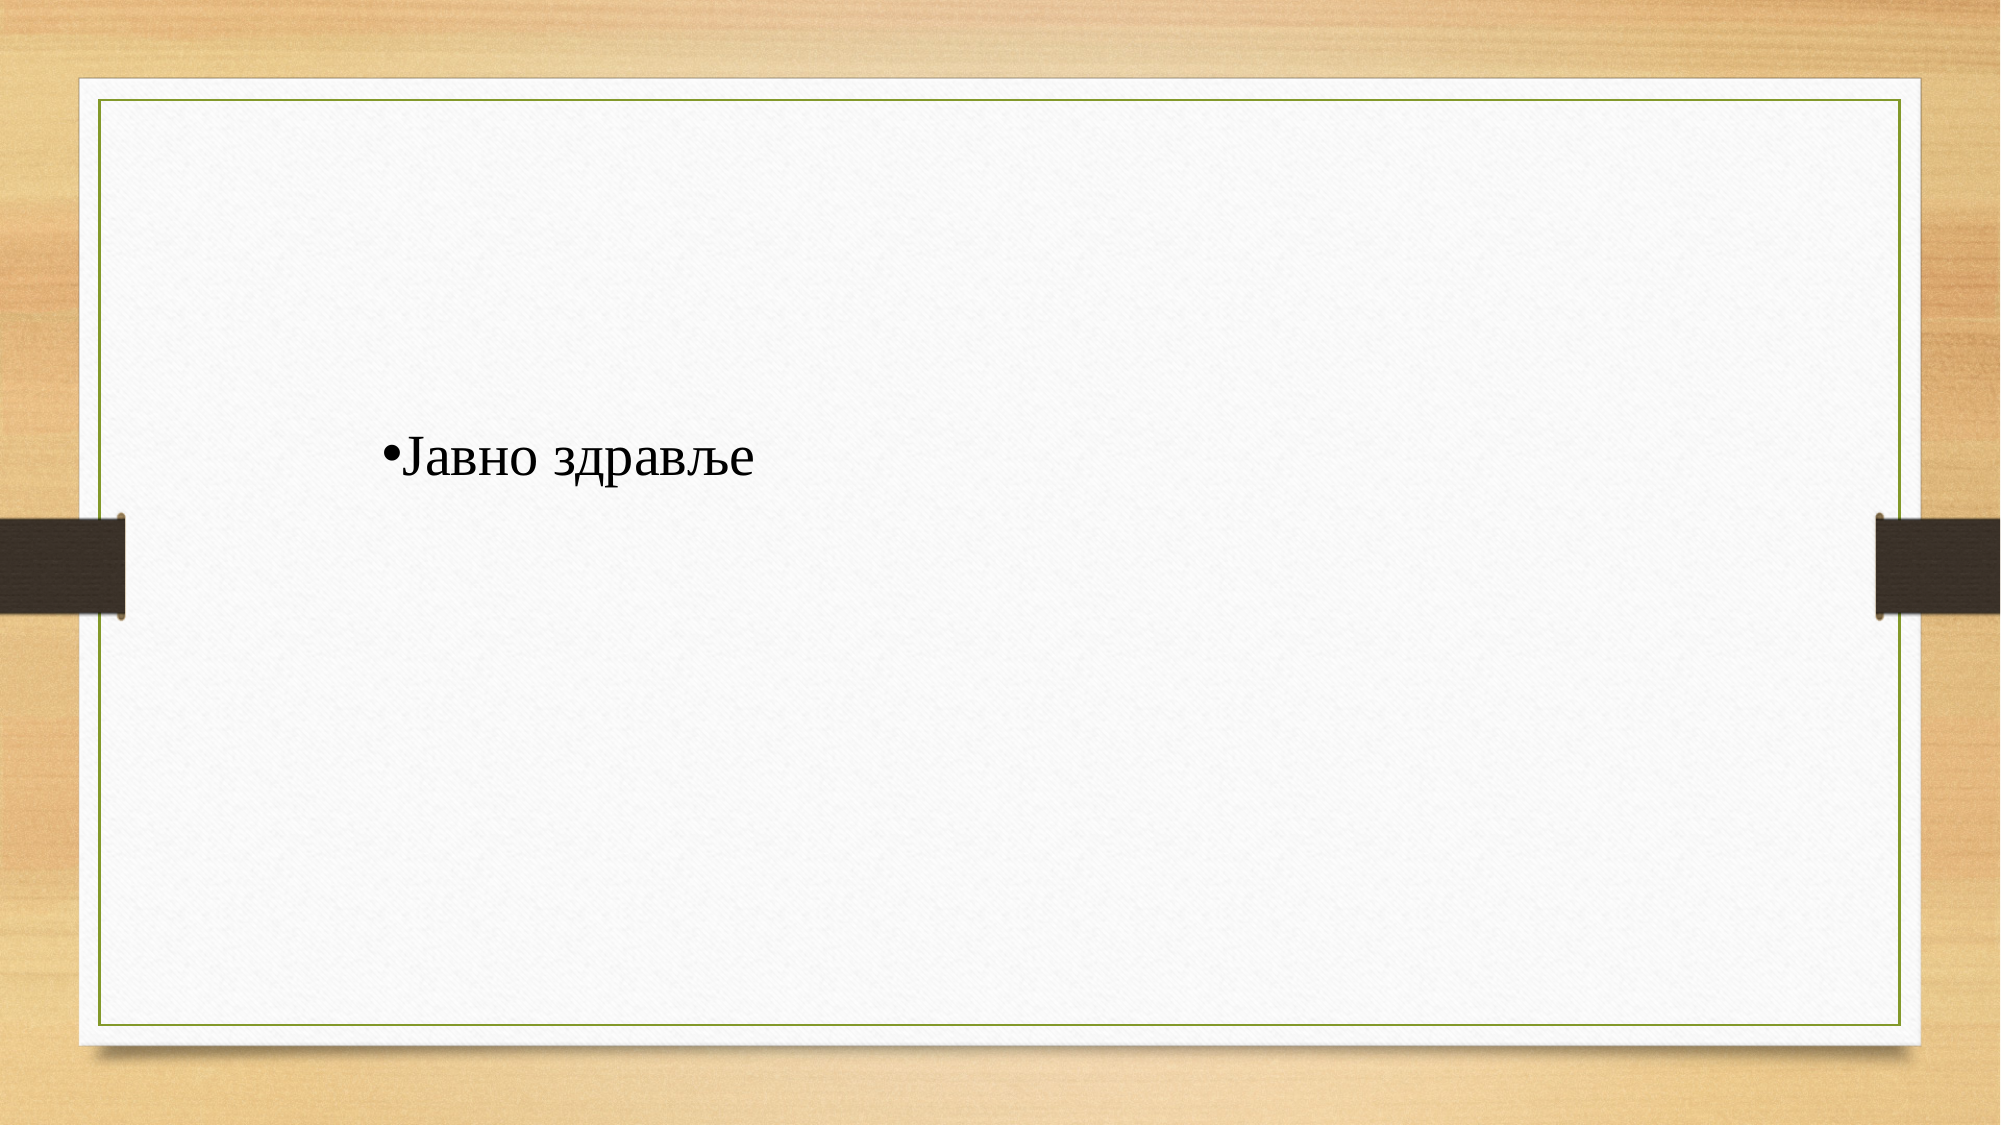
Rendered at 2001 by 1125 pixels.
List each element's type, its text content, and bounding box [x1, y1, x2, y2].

text_box Јaвно здравље [367, 339, 1668, 495]
picture [0, 0, 2001, 1125]
text_box [460, 58, 1645, 134]
